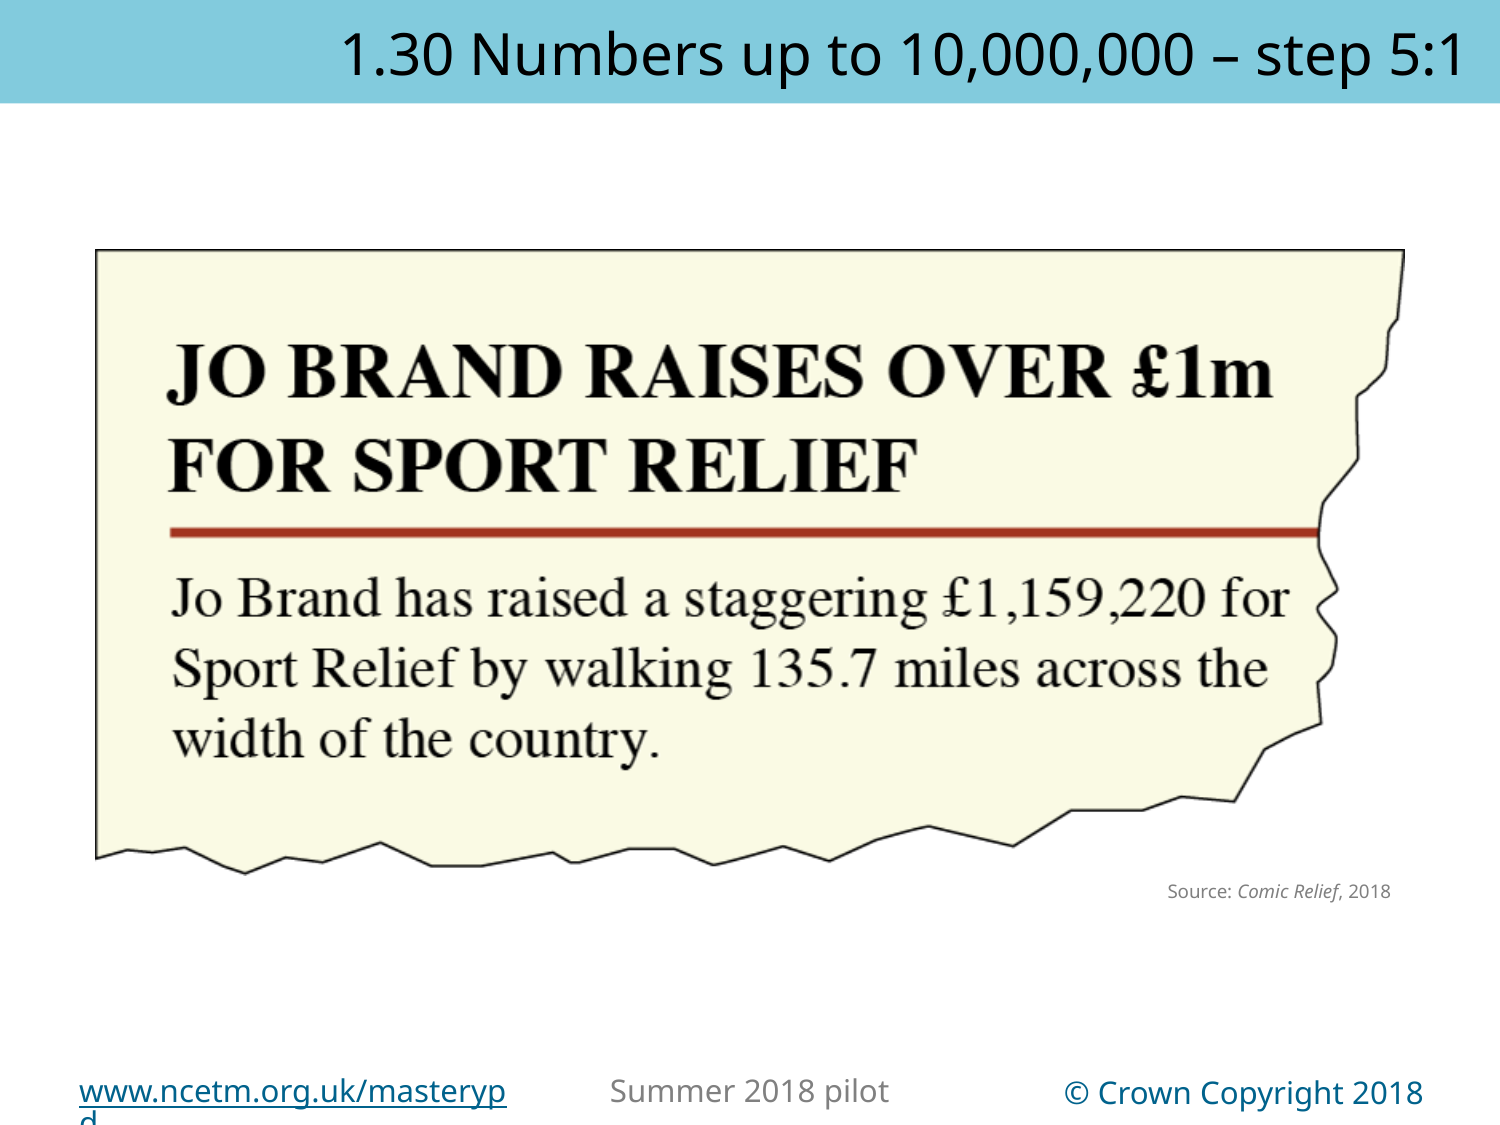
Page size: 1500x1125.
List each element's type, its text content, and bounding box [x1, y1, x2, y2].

list 1.30 Numbers up to 10,000,000 – step 5:1 [0, 0, 1500, 104]
text_box Source: Comic Relief, 2018 [1152, 883, 1407, 911]
picture [95, 249, 1405, 876]
